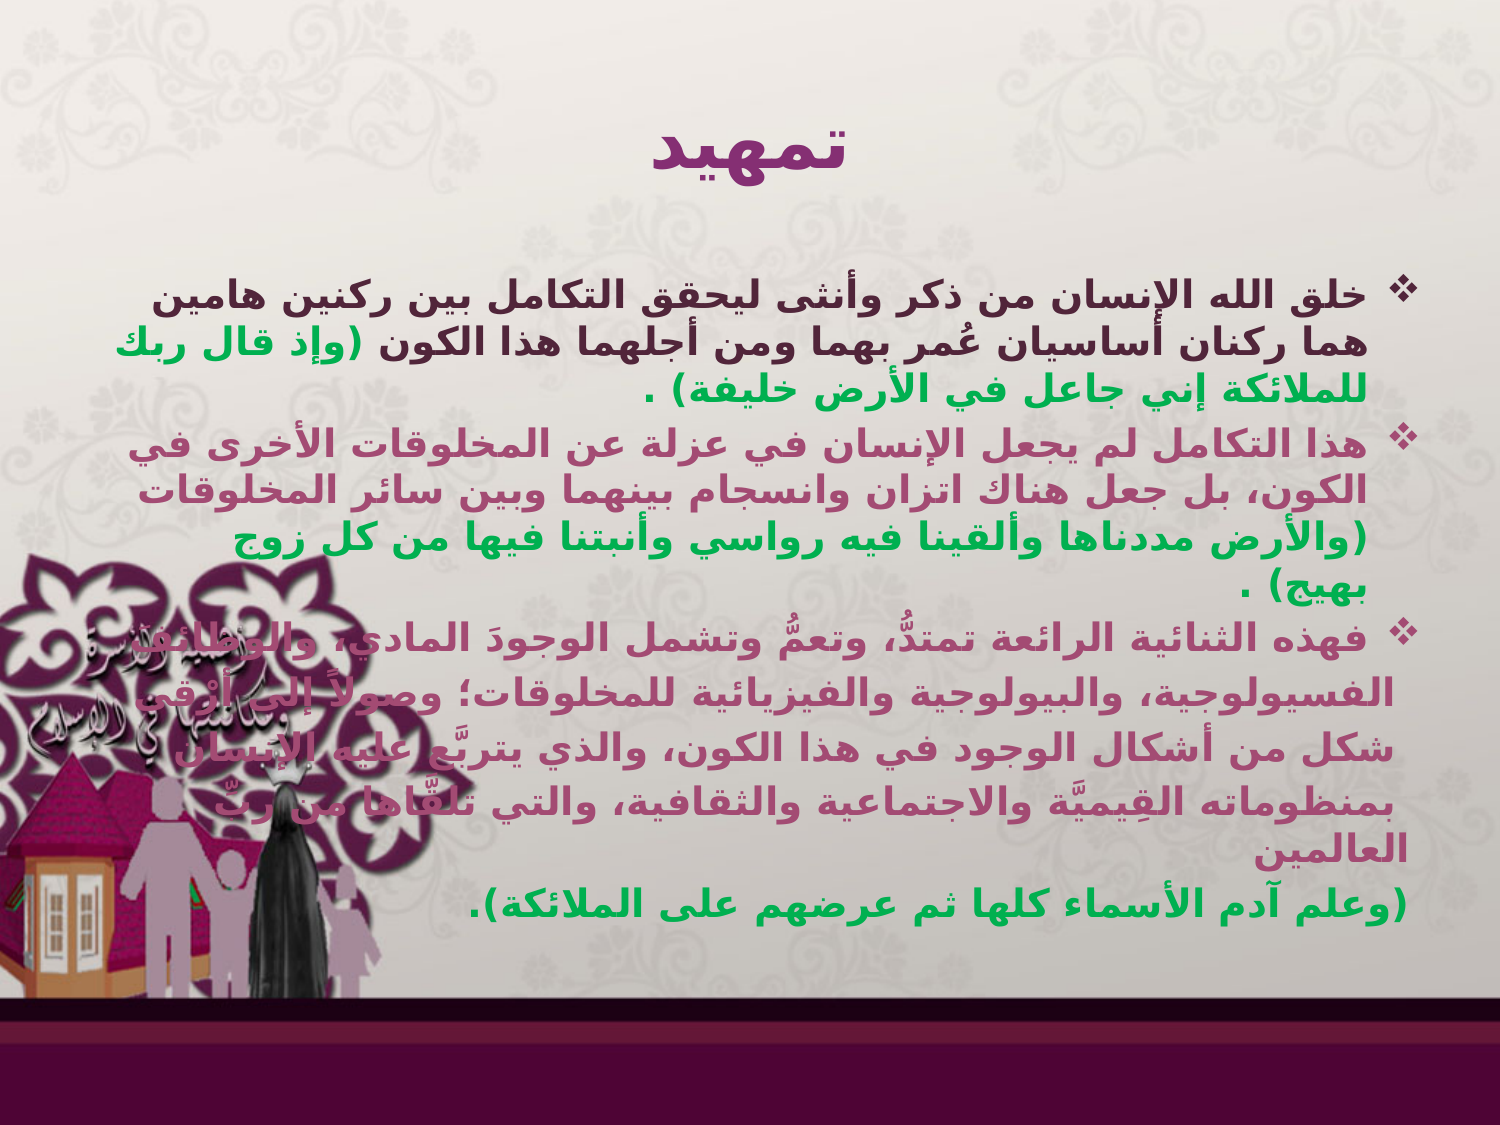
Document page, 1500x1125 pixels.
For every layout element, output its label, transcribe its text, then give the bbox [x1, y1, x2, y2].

list خلق الله الإنسان من ذكر وأنثى ليحقق التكامل بين ركنين هامين هما ركنان أساسيان عُمر بهما ومن أجلهما هذا الكون (وإذ قال ربك للملائكة إني جاعل في الأرض خليفة) . هذا التكامل لم يجعل الإنسان في عزلة عن المخلوقات الأخرى في الكون، بل جعل هناك اتزان وانسجام بينهما وبين سائر المخلوقات (والأرض مددناها وألقينا فيه رواسي وأنبتنا فيها من كل زوج بهيج) . فهذه الثنائية الرائعة تمتدُّ، وتعمُّ وتشمل الوجودَ المادي، والوظائفَ الفسيولوجية، والبيولوجية والفيزيائية للمخلوقات؛ وصولاً إلى أرْقى شكل من أشكال الوجود في هذا الكون، والذي يتربَّع عليه الإنسان بمنظوماته القِيميَّة والاجتماعية والثقافية، والتي تلقَّاها من ربِّ العالمين (وعلم آدم الأسماء كلها ثم عرضهم على الملائكة). [74, 262, 1426, 1006]
picture [0, 0, 1500, 1125]
title تمهيد [74, 44, 1426, 233]
